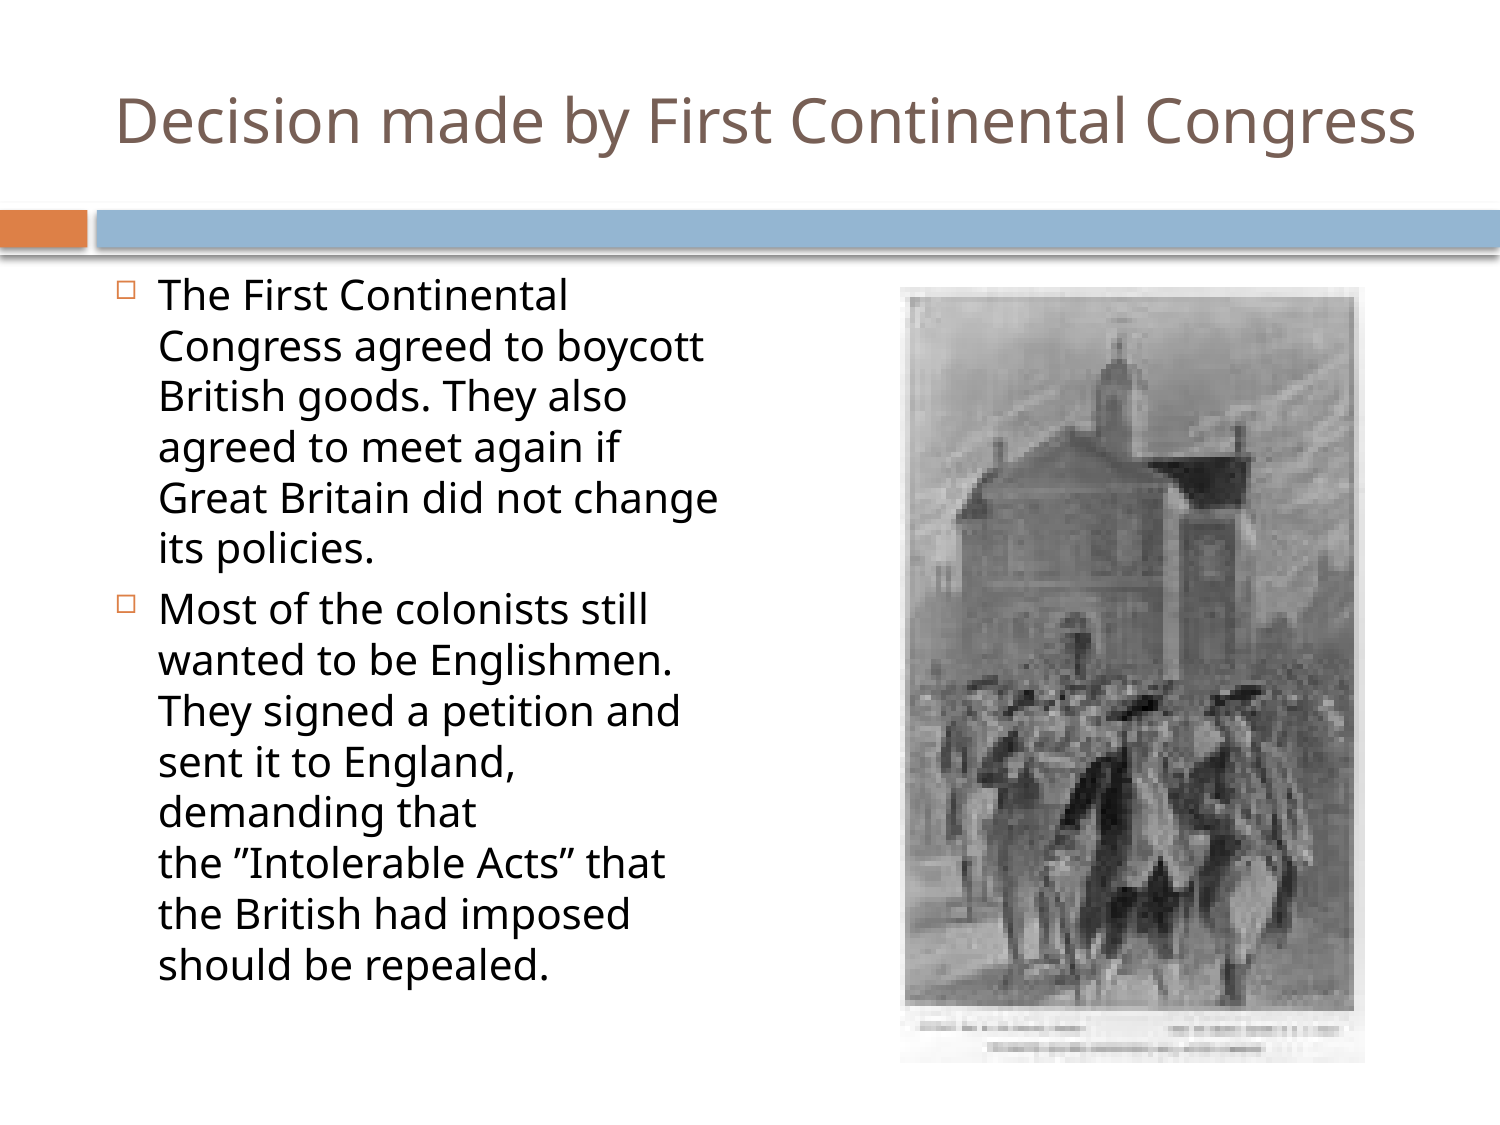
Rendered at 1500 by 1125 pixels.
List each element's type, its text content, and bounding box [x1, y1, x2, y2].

list The First Continental Congress agreed to boycott British goods. They also agreed to meet again if Great Britain did not change its policies. Most of the colonists still wanted to be Englishmen. They signed a petition and sent it to England, demanding that the ”Intolerable Acts” that the British had imposed should be repealed. [99, 260, 738, 1011]
title Decision made by First Continental Congress [99, 37, 1438, 200]
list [899, 287, 1366, 1063]
